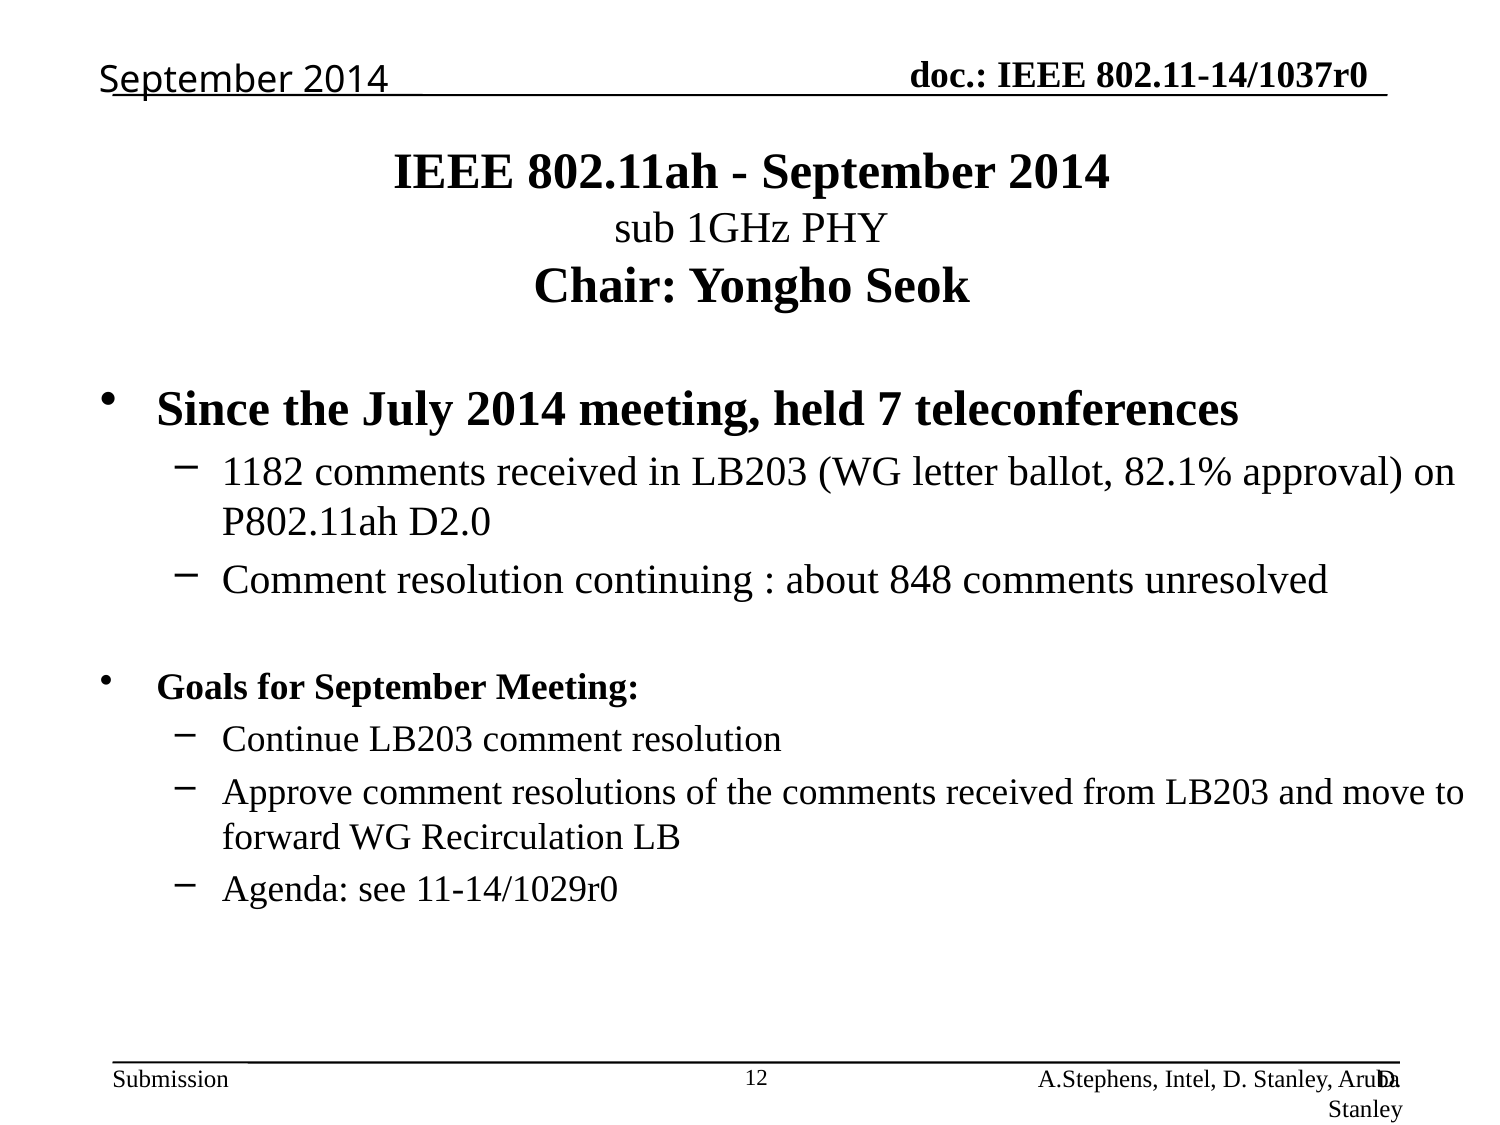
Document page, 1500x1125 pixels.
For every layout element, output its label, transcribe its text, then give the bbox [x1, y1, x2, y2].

list Since the July 2014 meeting, held 7 teleconferences 1182 comments received in LB203 (WG letter ballot, 82.1% approval) on P802.11ah D2.0 Comment resolution continuing : about 848 comments unresolved Goals for September Meeting: Continue LB203 comment resolution Approve comment resolutions of the comments received from LB203 and move to forward WG Recirculation LB Agenda: see 11-14/1029r0 [99, 375, 1500, 1100]
footer D. Stanley, Aruba Networks [1325, 1062, 1402, 1093]
title IEEE 802.11ah - September 2014 sub 1GHz PHY Chair: Yongho Seok [114, 137, 1390, 313]
text_box September 2014 [98, 54, 389, 100]
